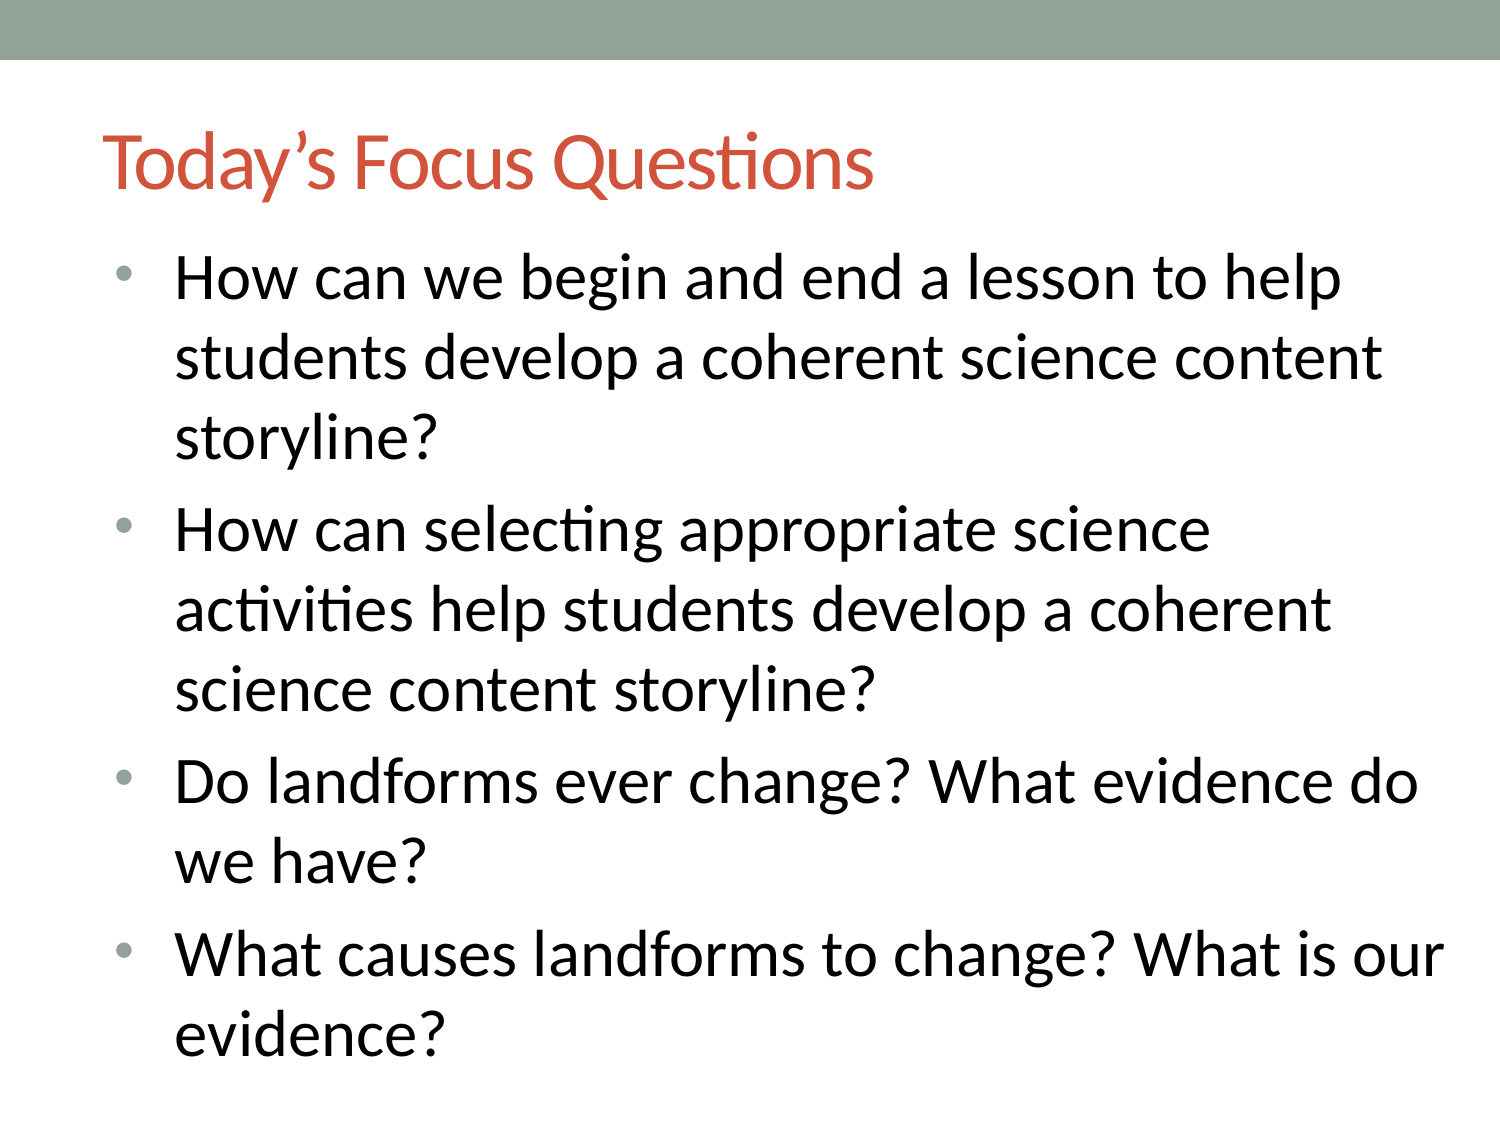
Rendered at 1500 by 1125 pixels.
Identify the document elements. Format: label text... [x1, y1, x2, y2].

title Today’s Focus Questions [87, 62, 1438, 250]
list How can we begin and end a lesson to help students develop a coherent science content storyline? How can selecting appropriate science activities help students develop a coherent science content storyline? Do landforms ever change? What evidence do we have? What causes landforms to change? What is our evidence? [99, 224, 1463, 1063]
